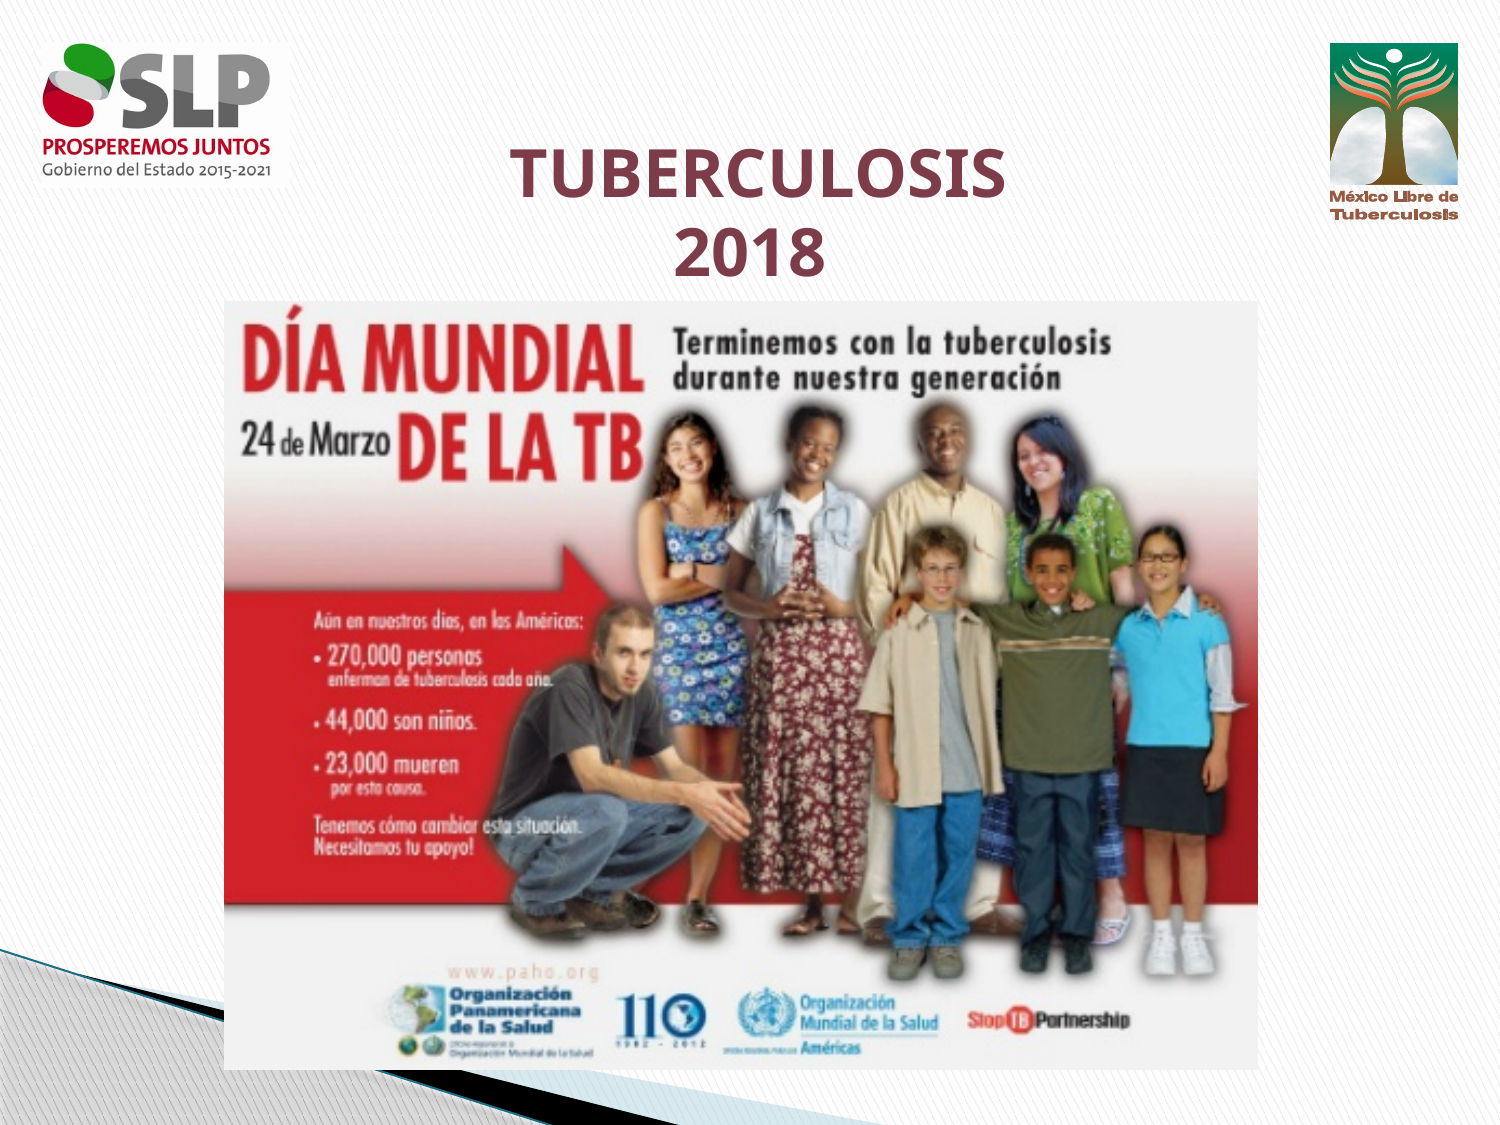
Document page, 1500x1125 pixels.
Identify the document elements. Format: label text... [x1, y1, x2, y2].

text_box TUBERCULOSIS 2018 [82, 42, 1328, 220]
picture [1328, 42, 1459, 221]
picture [223, 301, 1259, 1070]
picture [40, 42, 290, 188]
